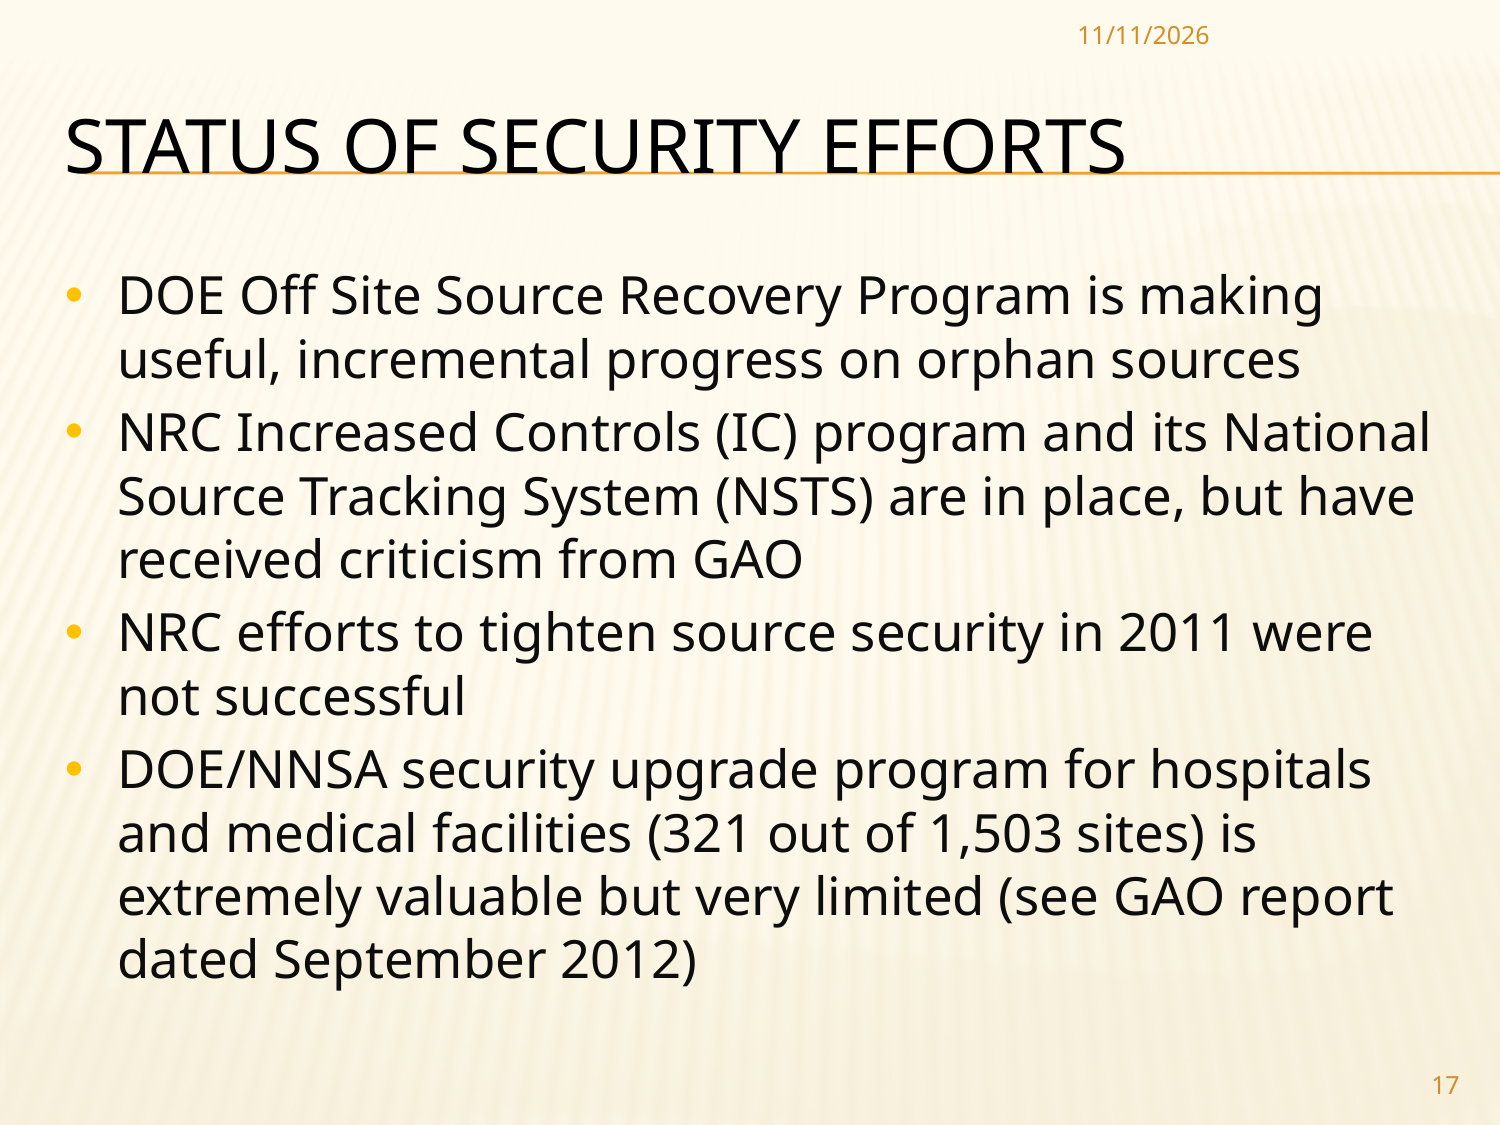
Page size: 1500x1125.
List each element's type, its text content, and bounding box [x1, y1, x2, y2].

title STATUS OF SECURITY EFFORTS [50, 75, 1475, 213]
slide_number 17 [1350, 1061, 1475, 1103]
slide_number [1062, 12, 1475, 60]
list DOE Off Site Source Recovery Program is making useful, incremental progress on orphan sources NRC Increased Controls (IC) program and its National Source Tracking System (NSTS) are in place, but have received criticism from GAO NRC efforts to tighten source security in 2011 were not successful DOE/NNSA security upgrade program for hospitals and medical facilities (321 out of 1,503 sites) is extremely valuable but very limited (see GAO report dated September 2012) [50, 254, 1475, 998]
